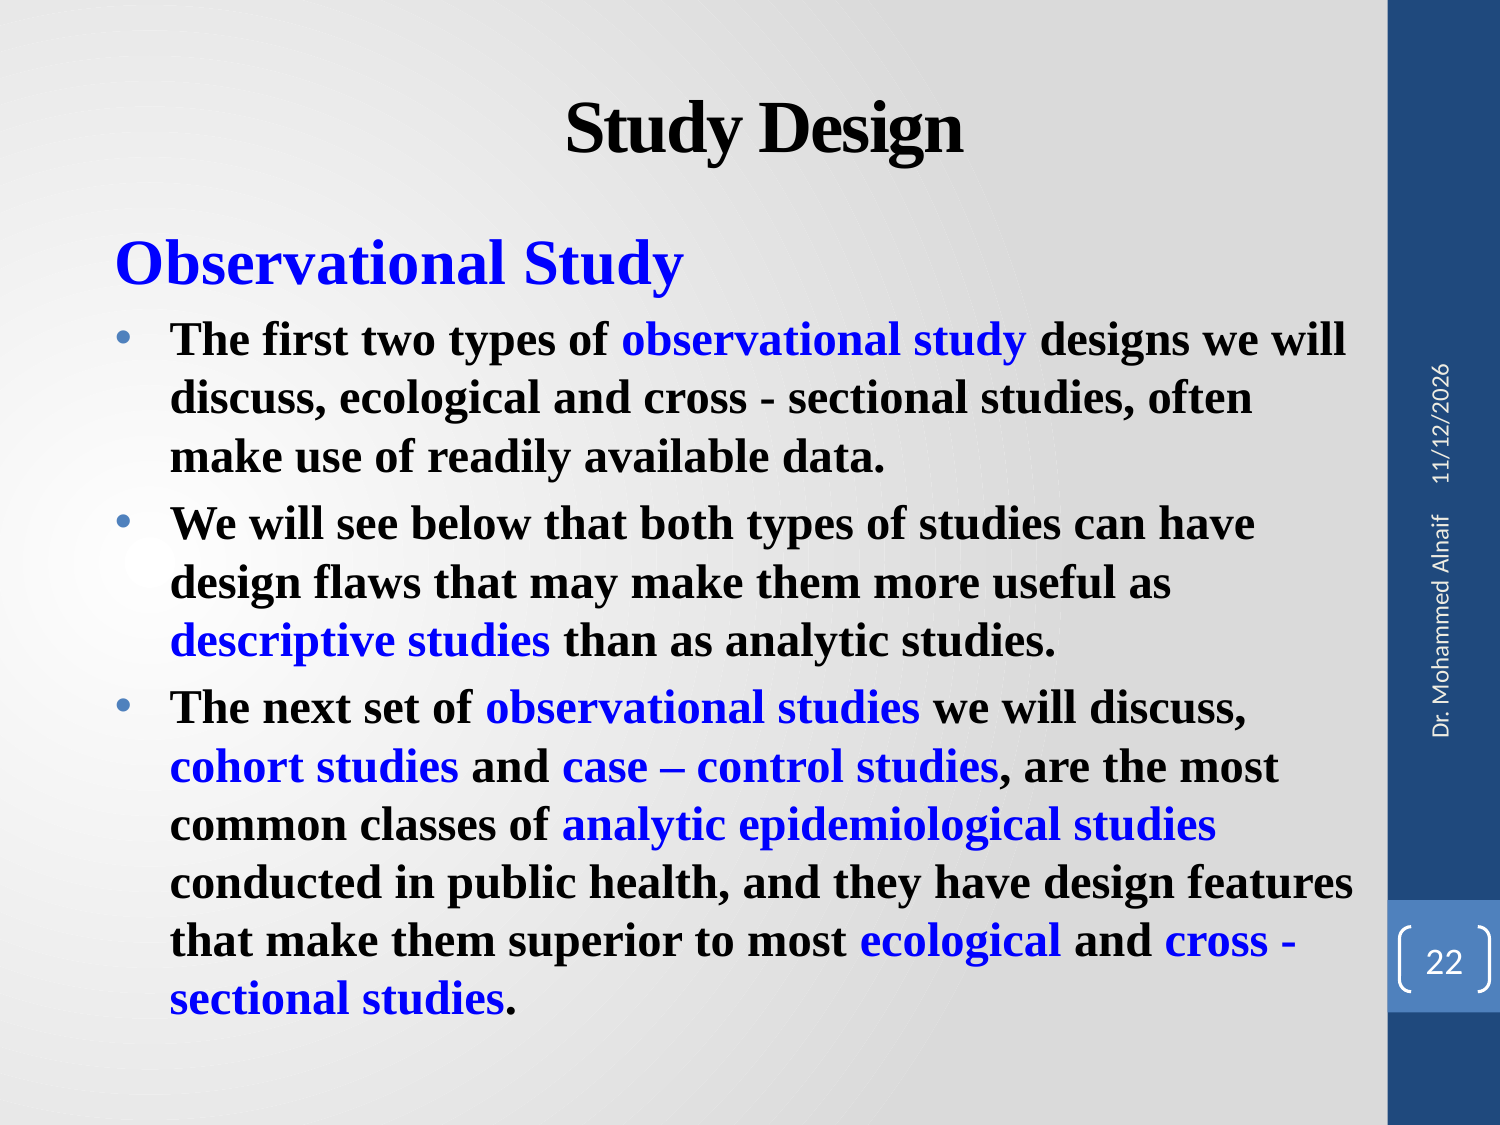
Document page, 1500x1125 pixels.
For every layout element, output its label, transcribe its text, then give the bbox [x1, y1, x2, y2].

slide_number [1408, 100, 1469, 500]
slide_number 22 [1397, 925, 1492, 994]
title Study Design [112, 66, 1388, 175]
footer Dr. Mohammed Alnaif [1408, 500, 1469, 889]
subtitle Observational Study The first two types of observational study designs we will discuss, ecological and cross - sectional studies, often make use of readily available data. We will see below that both types of studies can have design flaws that may make them more useful as descriptive studies than as analytic studies. The next set of observational studies we will discuss, cohort studies and case – control studies, are the most common classes of analytic epidemiological studies conducted in public health, and they have design features that make them superior to most ecological and cross - sectional studies. [99, 212, 1375, 1038]
